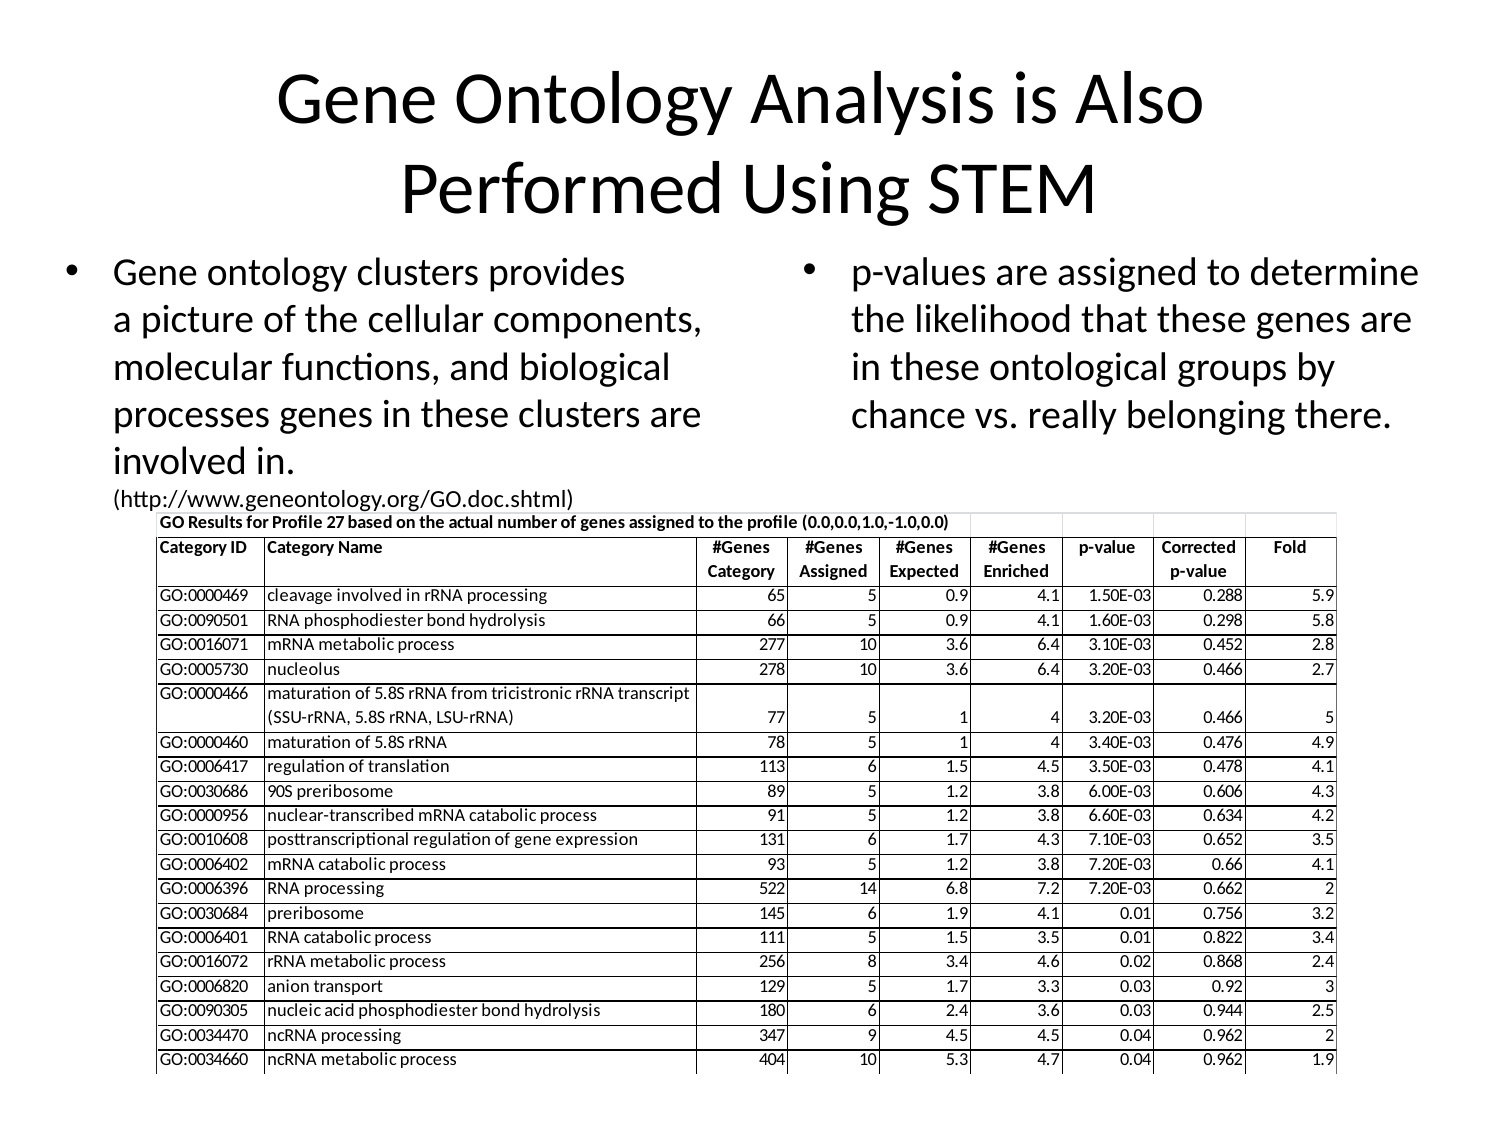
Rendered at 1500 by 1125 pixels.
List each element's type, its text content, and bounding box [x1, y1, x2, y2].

title Gene Ontology Analysis is Also Performed Using STEM [75, 45, 1425, 233]
text_box Gene ontology clusters provides a picture of the cellular components, molecular functions, and biological processes genes in these clusters are involved in. (http://www.geneontology.org/GO.doc.shtml) [49, 238, 788, 526]
picture [155, 512, 1338, 1076]
text_box p-values are assigned to determine the likelihood that these genes are in these ontological groups by chance vs. really belonging there. [787, 237, 1450, 488]
